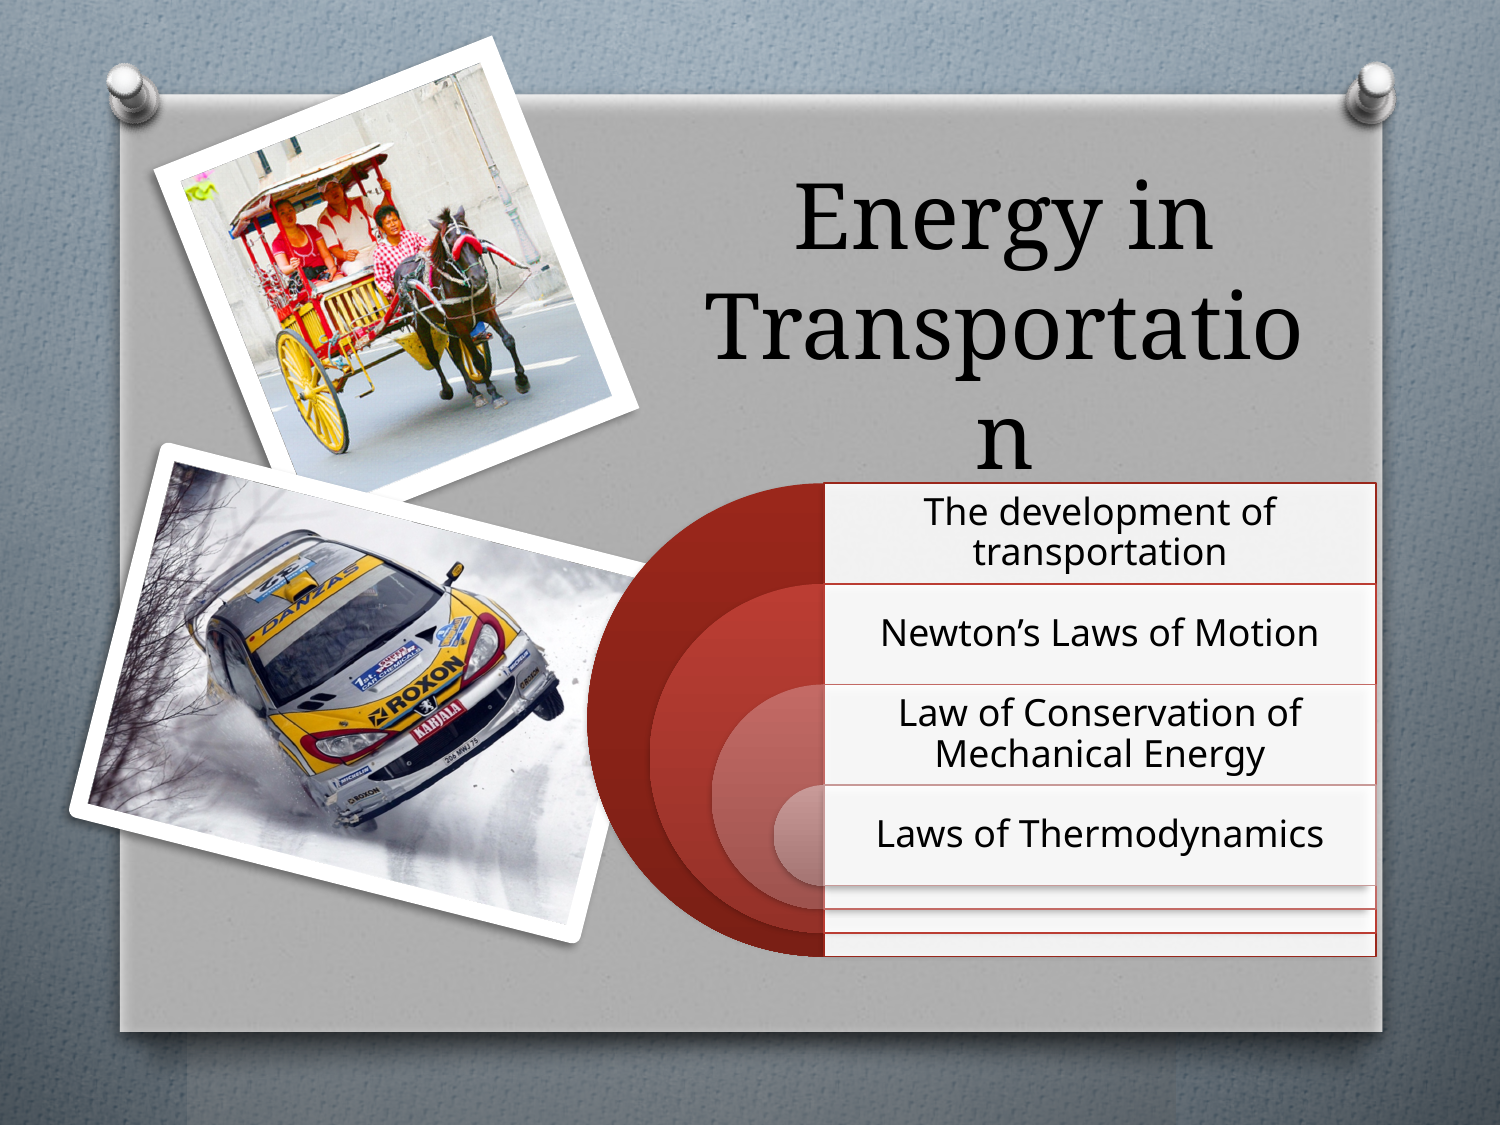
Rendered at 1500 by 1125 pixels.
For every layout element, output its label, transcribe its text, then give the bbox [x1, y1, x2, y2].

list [587, 474, 1377, 966]
picture [182, 64, 611, 492]
picture [89, 463, 587, 924]
picture [1317, 35, 1439, 156]
title Energy in Transportation [687, 134, 1323, 474]
picture [75, 29, 198, 153]
